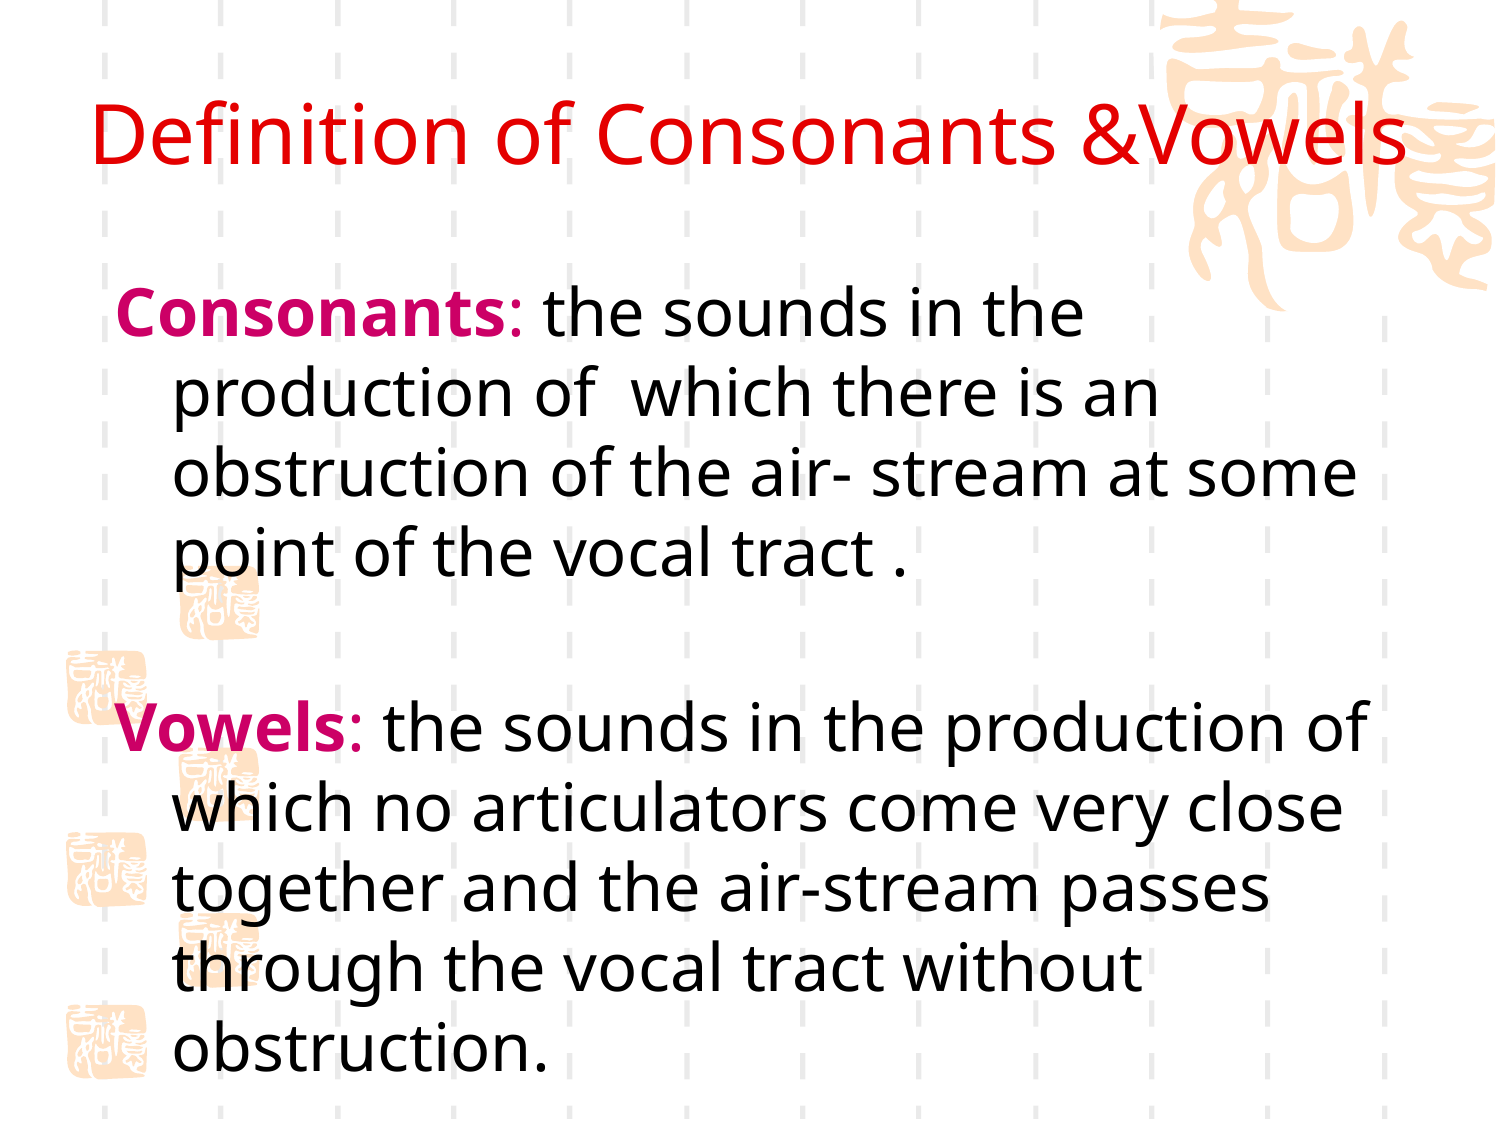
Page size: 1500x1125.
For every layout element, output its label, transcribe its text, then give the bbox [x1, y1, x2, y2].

list Consonants: the sounds in the production of which there is an obstruction of the air- stream at some point of the vocal tract . Vowels: the sounds in the production of which no articulators come very close together and the air-stream passes through the vocal tract without obstruction. [99, 262, 1438, 1001]
title Definition of Consonants &Vowels [48, 37, 1451, 226]
